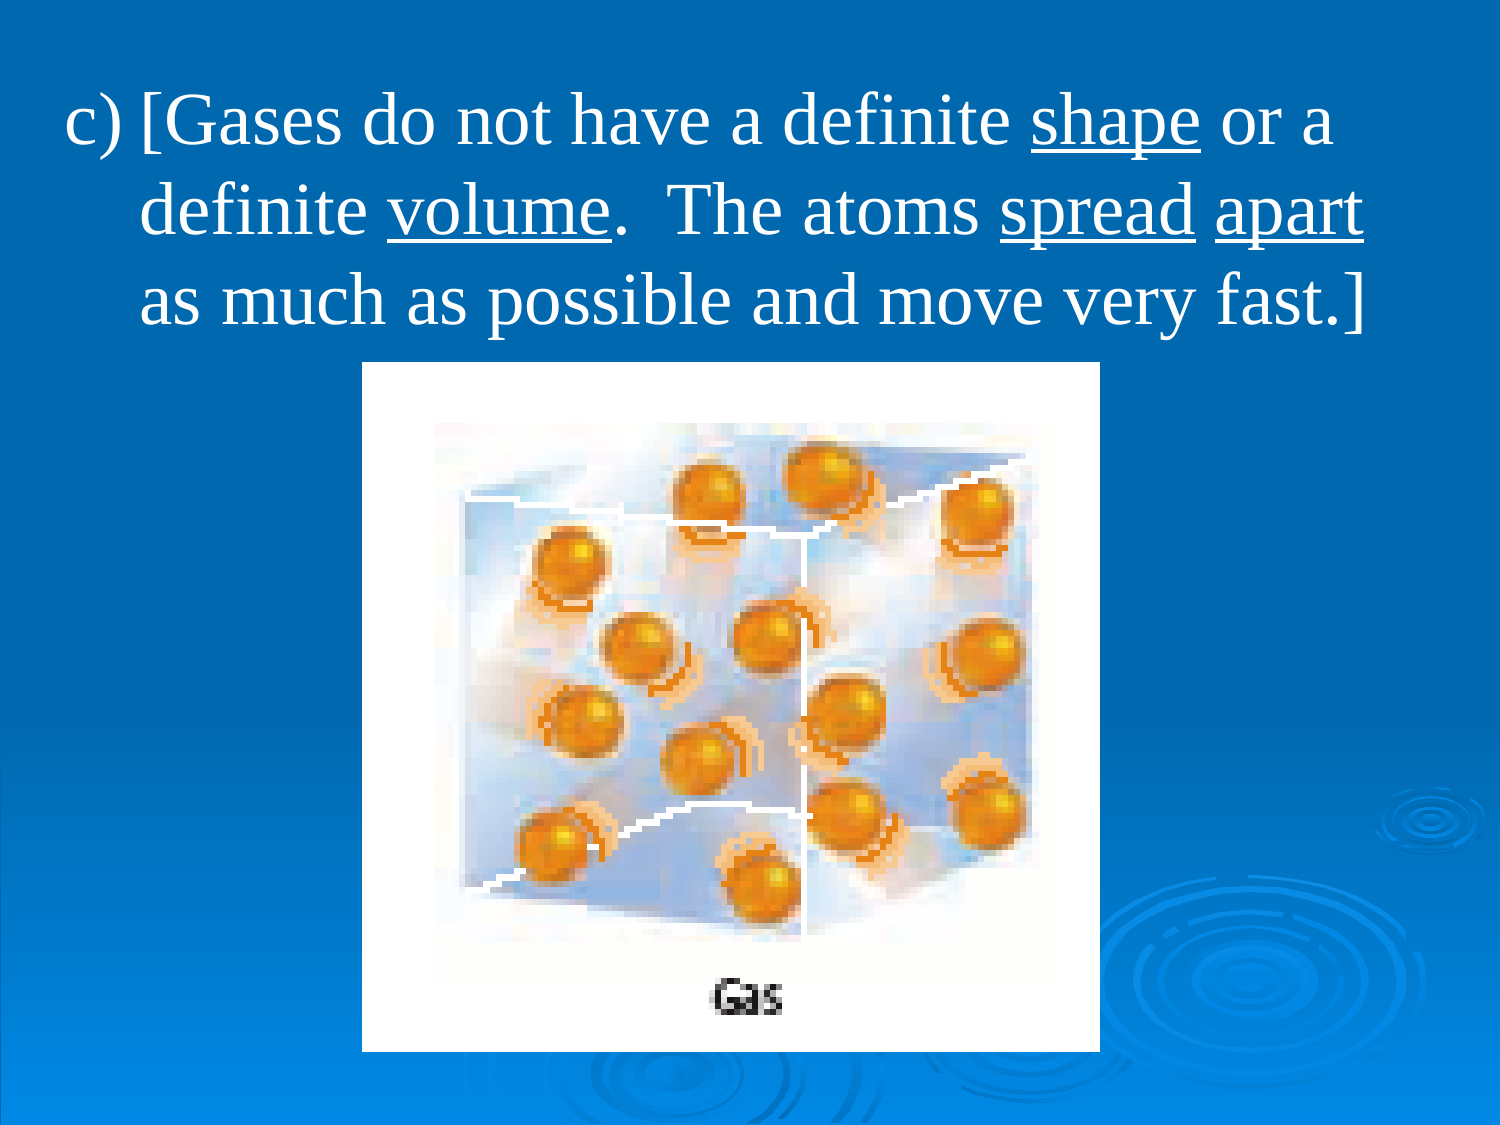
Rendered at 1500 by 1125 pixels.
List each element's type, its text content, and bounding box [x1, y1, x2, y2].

text_box [Gases do not have a definite shape or a definite volume. The atoms spread apart as much as possible and move very fast.] [50, 62, 1450, 348]
picture [362, 362, 1101, 1052]
